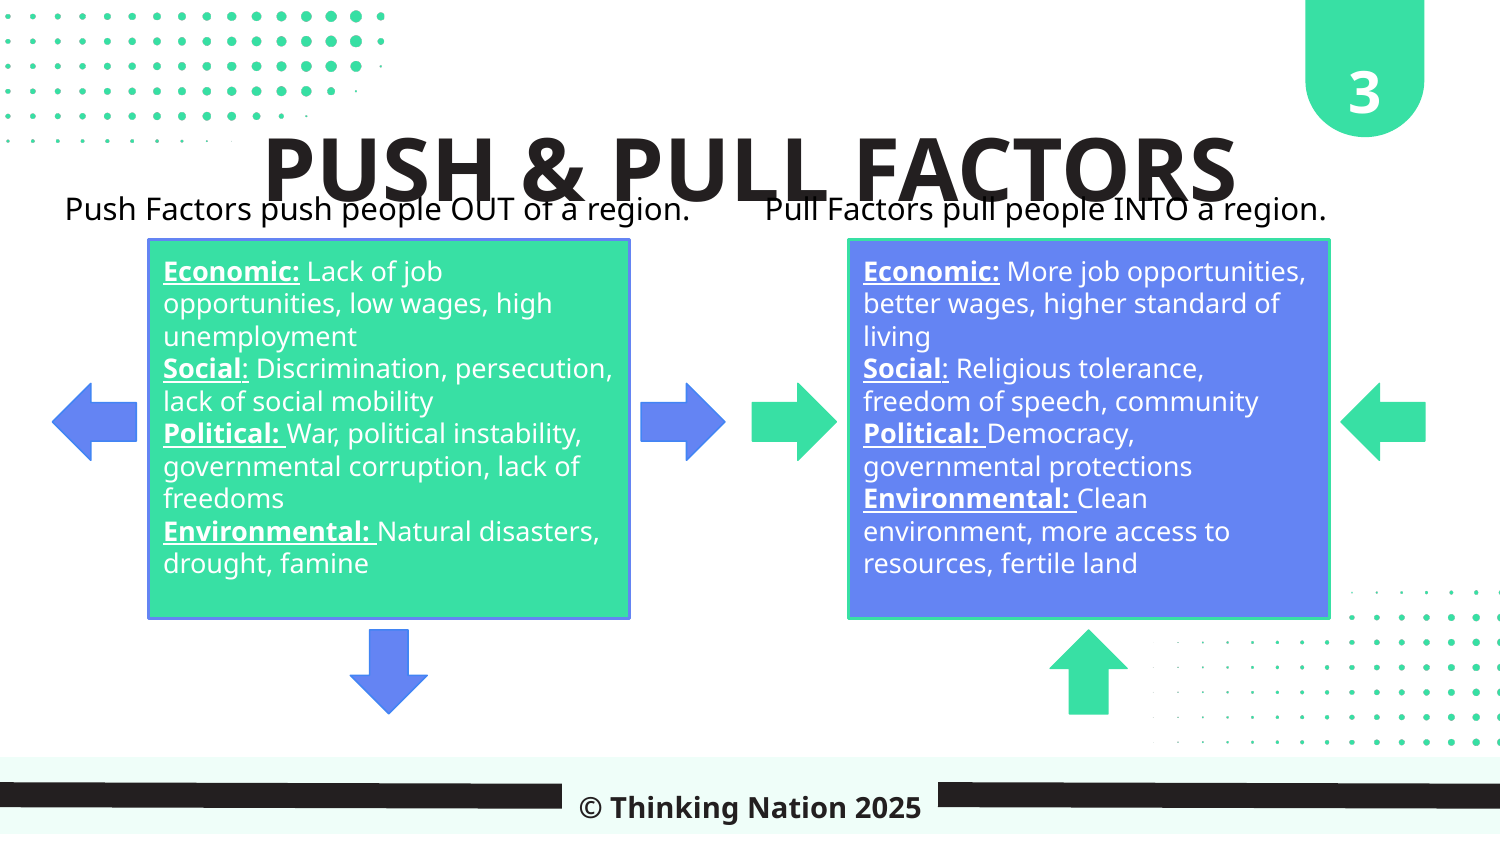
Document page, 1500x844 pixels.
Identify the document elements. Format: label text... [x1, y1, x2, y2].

text_box [52, 383, 137, 461]
text_box Push Factors push people OUT of a region. [64, 189, 713, 228]
text_box Pull Factors pull people INTO a region. [764, 189, 1413, 228]
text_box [0, 756, 1500, 835]
text_box [1050, 630, 1128, 714]
text_box [1341, 383, 1425, 461]
text_box [1128, 590, 1500, 755]
text_box [641, 383, 725, 461]
text_box PUSH & PULL FACTORS [209, 71, 1291, 219]
text_box Economic: Lack of job opportunities, low wages, high unemployment Social: Discrimination, persecution, lack of social mobility Political: War, political instability, governmental corruption, lack of freedoms Environmental: Natural disasters, drought, famine [148, 239, 630, 619]
text_box Economic: More job opportunities, better wages, higher standard of living Social: Religious tolerance, freedom of speech, community Political: Democracy, governmental protections Environmental: Clean environment, more access to resources, fertile land [848, 239, 1330, 619]
text_box [0, 0, 385, 144]
text_box [752, 383, 837, 461]
text_box [350, 629, 428, 714]
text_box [1300, 0, 1430, 138]
